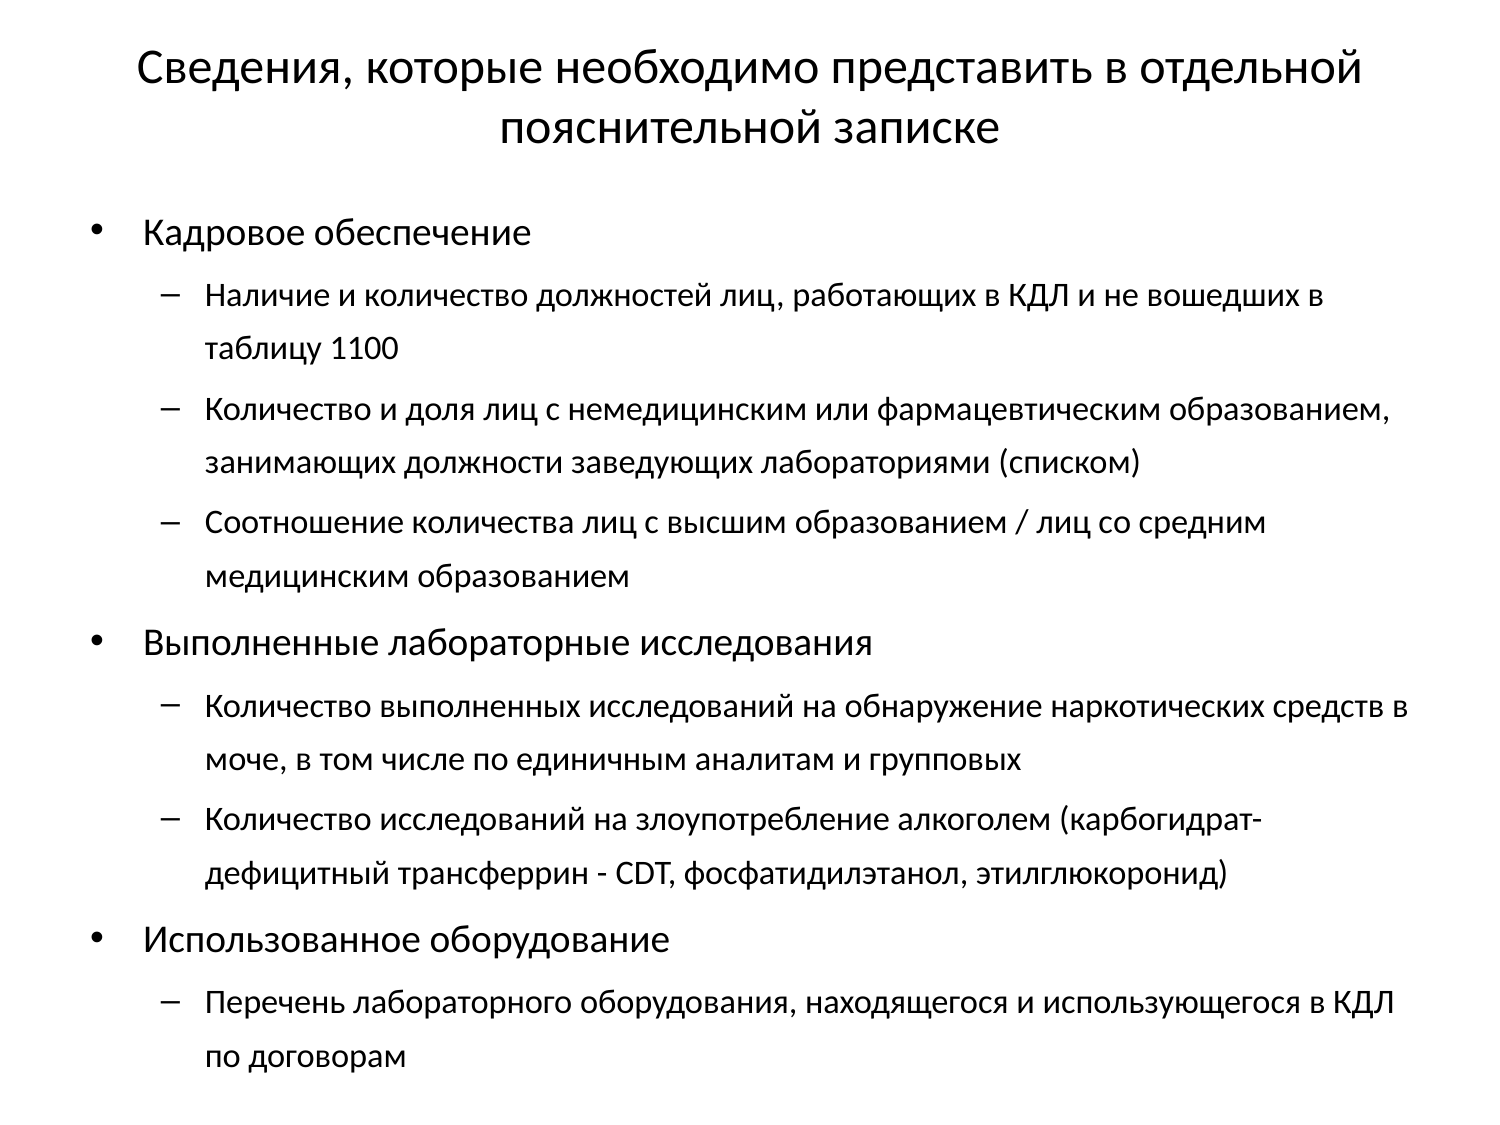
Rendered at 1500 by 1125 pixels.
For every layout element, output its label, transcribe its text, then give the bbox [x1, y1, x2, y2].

title Сведения, которые необходимо представить в отдельной пояснительной записке [75, 0, 1425, 183]
list Кадровое обеспечение Наличие и количество должностей лиц, работающих в КДЛ и не вошедших в таблицу 1100 Количество и доля лиц с немедицинским или фармацевтическим образованием, занимающих должности заведующих лабораториями (списком) Соотношение количества лиц с высшим образованием / лиц со средним медицинским образованием Выполненные лабораторные исследования Количество выполненных исследований на обнаружение наркотических средств в моче, в том числе по единичным аналитам и групповых Количество исследований на злоупотребление алкоголем (карбогидрат-дефицитный трансферрин - CDT, фосфатидилэтанол, этилглюкоронид) Использованное оборудование Перечень лабораторного оборудования, находящегося и использующегося в КДЛ по договорам [75, 183, 1425, 1091]
